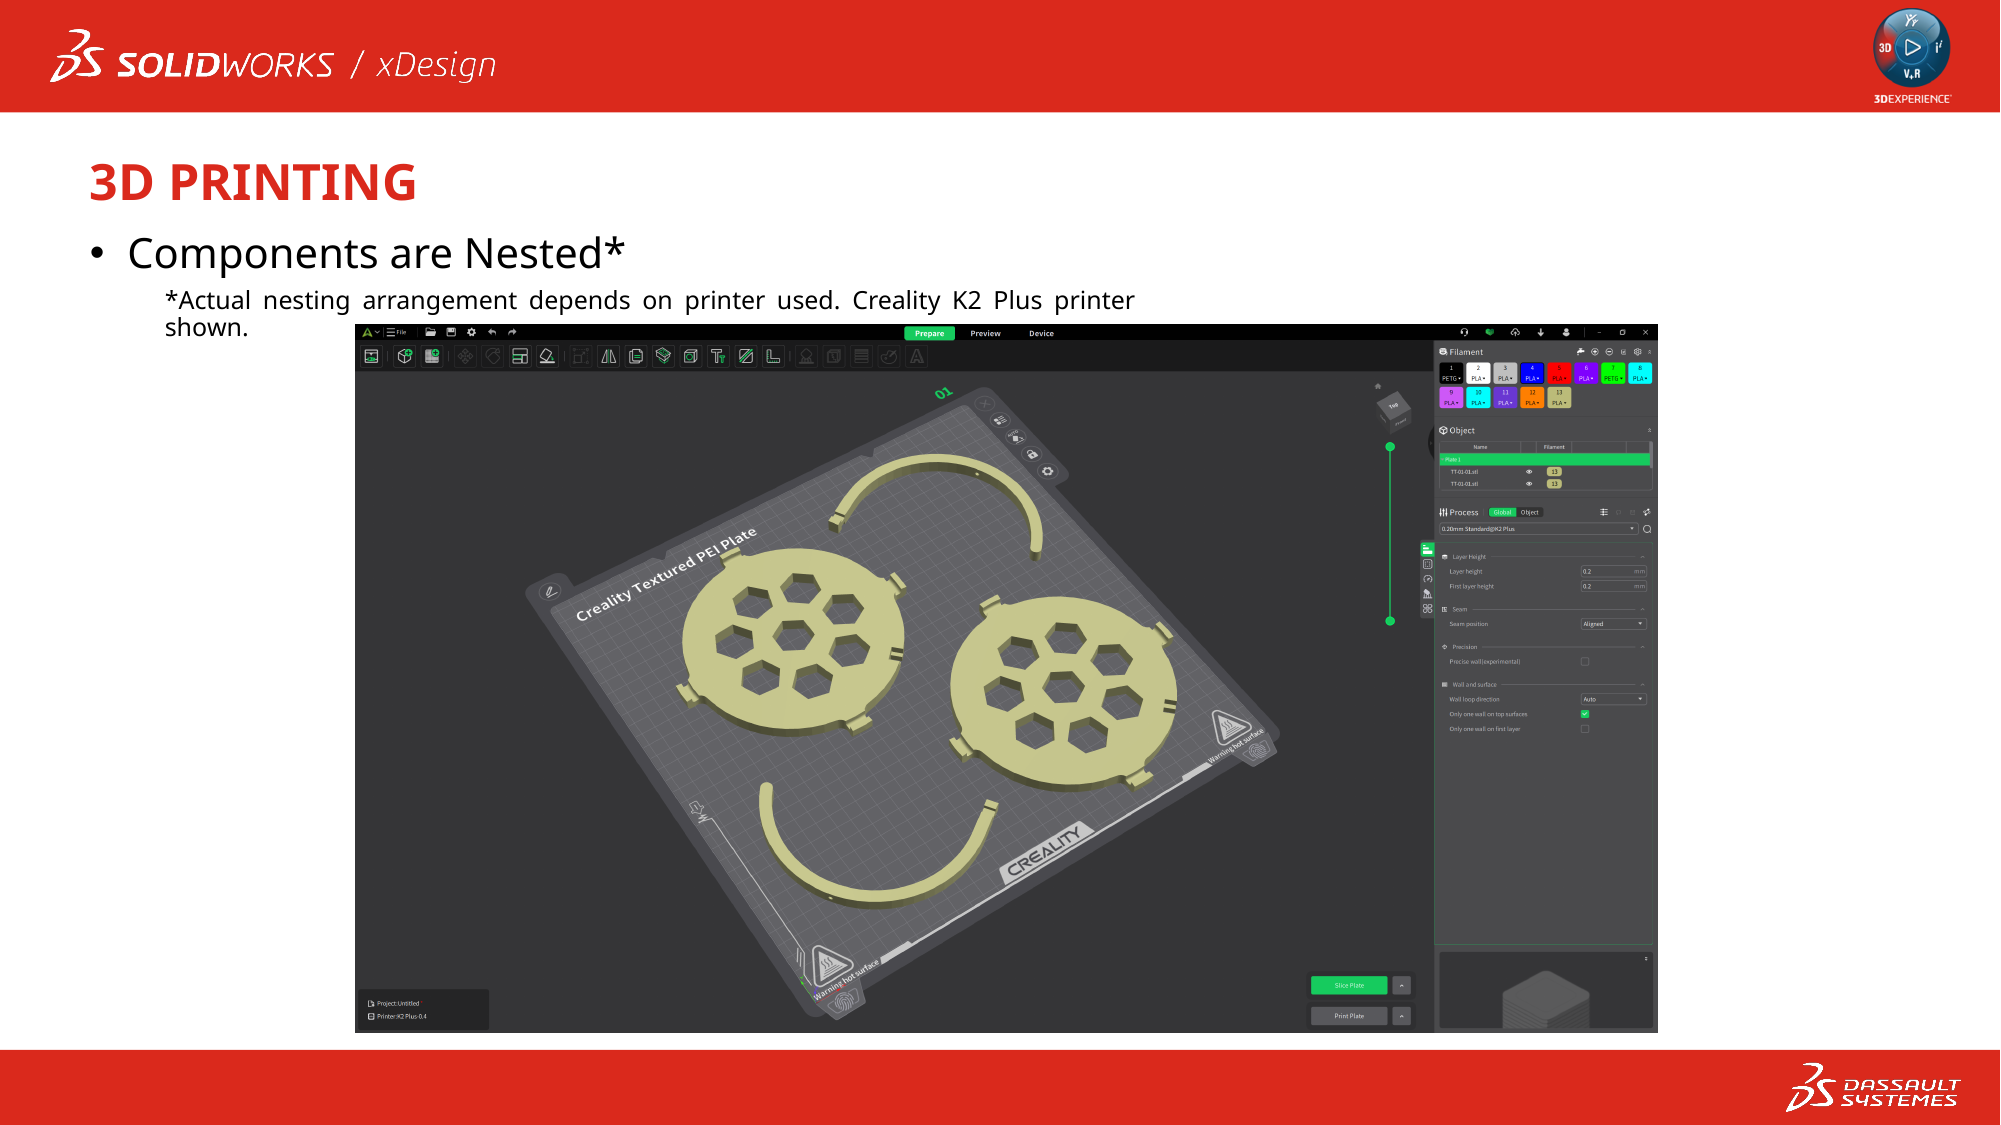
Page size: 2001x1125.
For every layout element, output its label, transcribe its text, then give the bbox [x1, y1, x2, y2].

text_box 3D PRINTING Components are Nested* *Actual nesting arrangement depends on printer used. Creality K2 Plus printer shown. [74, 149, 1152, 349]
picture [1870, 6, 1953, 106]
picture [1782, 1058, 1964, 1116]
picture [50, 29, 495, 83]
picture [355, 324, 1658, 1033]
